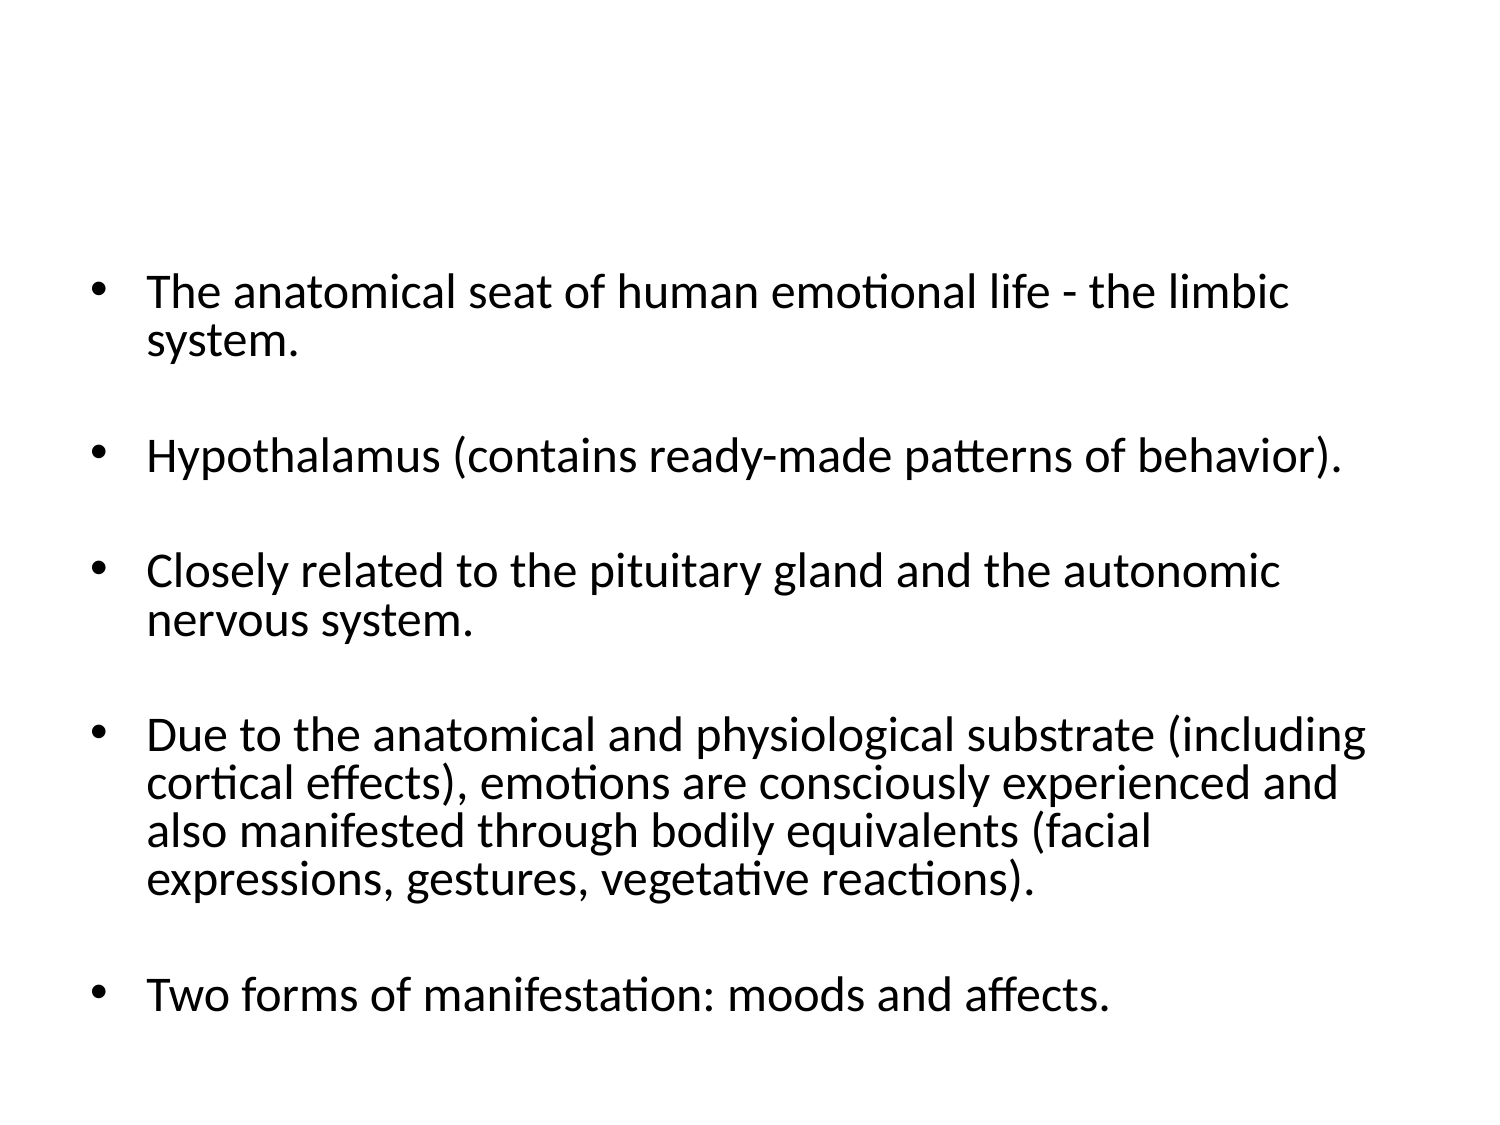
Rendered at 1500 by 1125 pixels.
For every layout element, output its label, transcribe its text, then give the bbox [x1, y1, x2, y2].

list The anatomical seat of human emotional life - the limbic system. Hypothalamus (contains ready-made patterns of behavior). Closely related to the pituitary gland and the autonomic nervous system. Due to the anatomical and physiological substrate (including cortical effects), emotions are consciously experienced and also manifested through bodily equivalents (facial expressions, gestures, vegetative reactions). Two forms of manifestation: moods and affects. [75, 262, 1425, 1005]
